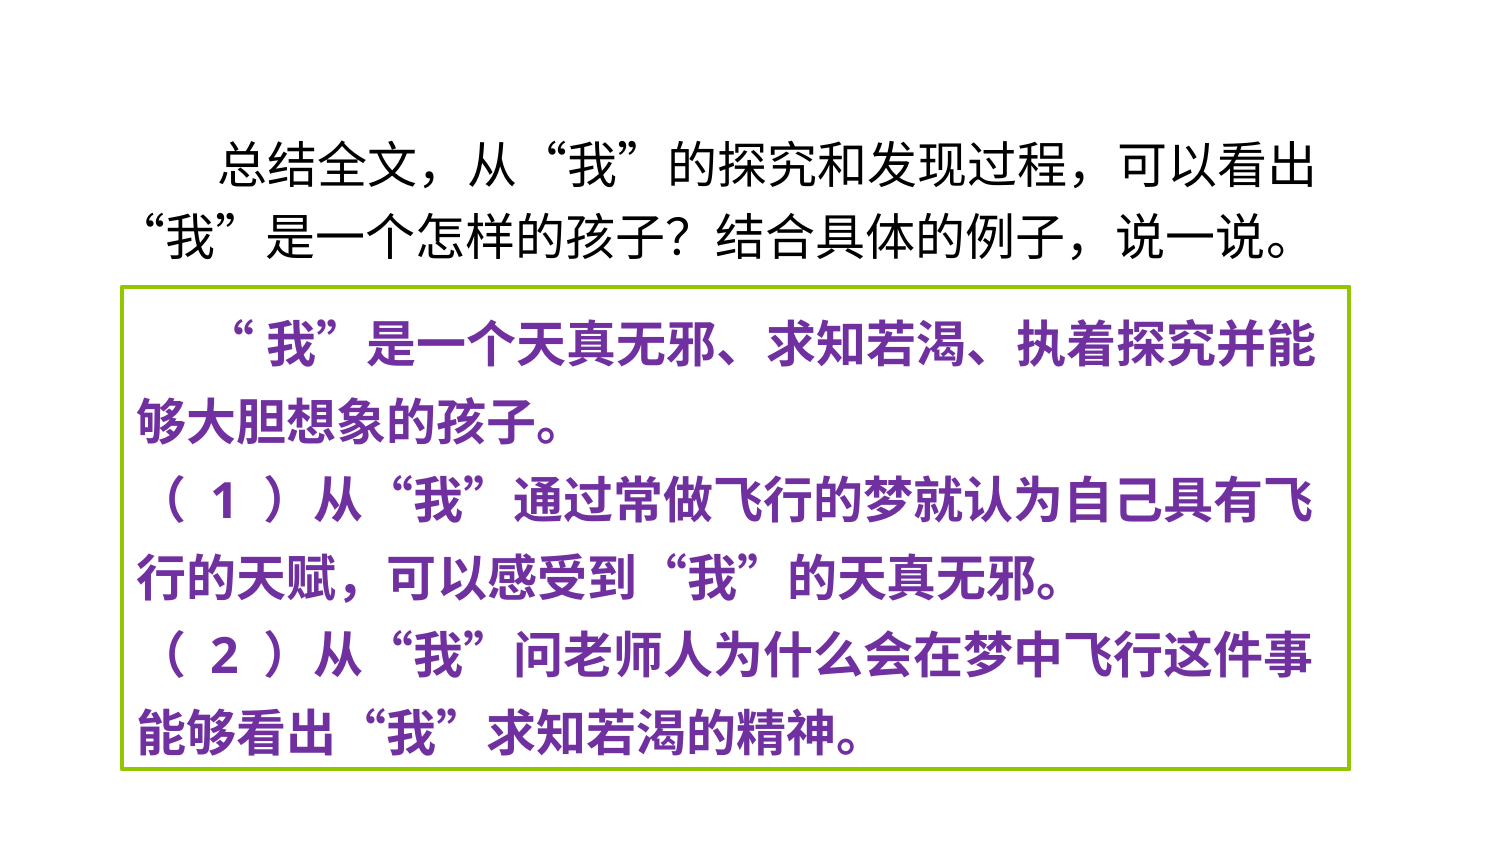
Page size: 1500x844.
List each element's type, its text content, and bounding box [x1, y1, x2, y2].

text_box “我”是一个天真无邪、求知若渴、执着探究并能够大胆想象的孩子。 （ 1 ）从“我”通过常做飞行的梦就认为自己具有飞行的天赋，可以感受到“我”的天真无邪。 （ 2 ）从“我”问老师人为什么会在梦中飞行这件事能够看出“我”求知若渴的精神。 [120, 285, 1351, 771]
text_box 总结全文，从“我”的探究和发现过程，可以看出“我”是一个怎样的孩子？结合具体的例子，说一说。 [101, 114, 1371, 274]
